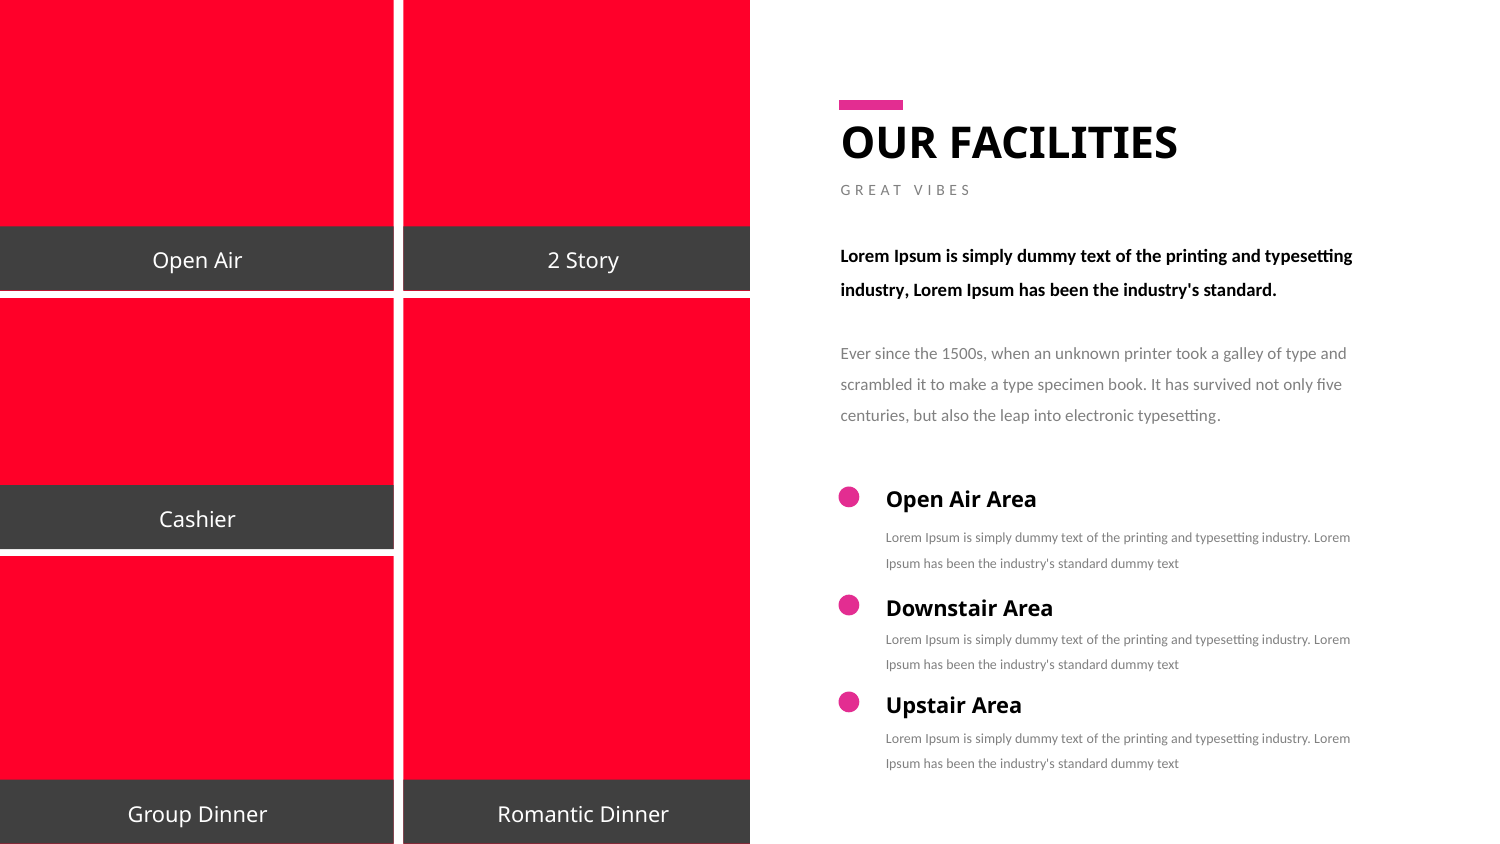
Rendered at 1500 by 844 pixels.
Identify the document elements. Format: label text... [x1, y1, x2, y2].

text_box [837, 485, 861, 509]
text_box Open Air Area [871, 478, 1094, 520]
text_box [837, 690, 861, 714]
text_box Lorem Ipsum is simply dummy text of the printing and typesetting industry. Lorem Ipsum has been the industry's standard dummy text [871, 614, 1372, 680]
picture [403, 297, 750, 844]
text_box [837, 593, 861, 617]
text_box Lorem Ipsum is simply dummy text of the printing and typesetting industry. Lorem Ipsum has been the industry's standard dummy text [871, 713, 1372, 779]
text_box Lorem Ipsum is simply dummy text of the printing and typesetting industry, Lorem Ipsum has been the industry's standard. [825, 224, 1420, 308]
picture [0, 556, 394, 844]
text_box Upstair Area [871, 683, 1081, 725]
picture [403, 0, 750, 291]
text_box Lorem Ipsum is simply dummy text of the printing and typesetting industry. Lorem Ipsum has been the industry's standard dummy text [871, 513, 1372, 579]
text_box Downstair Area [871, 586, 1081, 628]
text_box Ever since the 1500s, when an unknown printer took a galley of type and scrambled it to make a type specimen book. It has survived not only five centuries, but also the leap into electronic typesetting. [825, 324, 1420, 432]
picture [0, 298, 394, 549]
text_box GREAT VIBES [825, 172, 1094, 206]
picture [0, 0, 394, 291]
text_box OUR FACILITIES [825, 107, 1272, 175]
